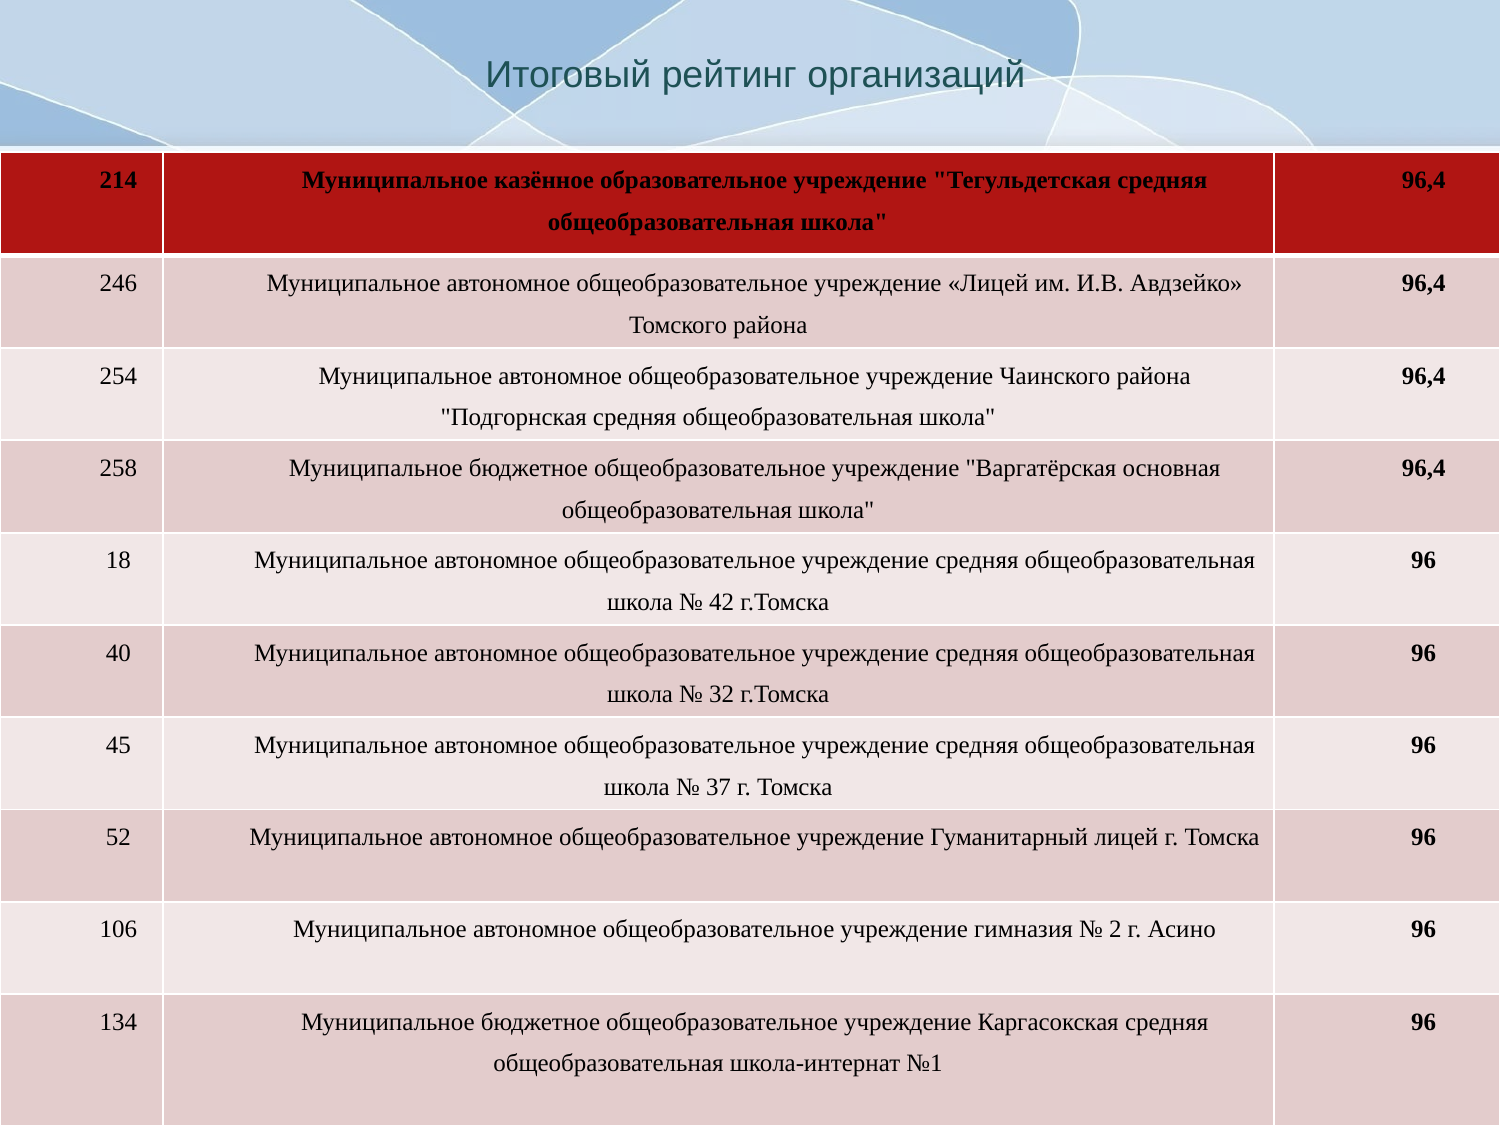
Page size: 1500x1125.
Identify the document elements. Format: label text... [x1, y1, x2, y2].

table_cell Муниципальное автономное общеобразовательное учреждение средняя общеобразовательная школа № 42 г.Томска [164, 534, 1273, 624]
table_cell Муниципальное автономное общеобразовательное учреждение Чаинского района "Подгорнская средняя общеобразовательная школа" [164, 349, 1273, 439]
table_header 96,4 [1275, 153, 1499, 253]
table_header 214 [1, 153, 162, 253]
table_cell 254 [1, 349, 162, 439]
table_cell 96 [1275, 718, 1499, 809]
table_cell 96,4 [1275, 258, 1499, 347]
table_cell 94 [0, 0, 1500, 151]
table_cell Муниципальное автономное общеобразовательное учреждение «Лицей им. И.В. Авдзейко» Томского района [164, 258, 1273, 347]
table_cell 96 [1275, 534, 1499, 624]
table_cell Муниципальное бюджетное общеобразовательное учреждение "Варгатёрская основная общеобразовательная школа" [164, 441, 1273, 532]
table_cell 45 [1, 718, 162, 809]
table_cell Муниципальное автономное общеобразовательное учреждение гимназия № 2 г. Асино [164, 903, 1273, 993]
table_cell 96,4 [1275, 441, 1499, 532]
table_cell 96 [1275, 903, 1499, 993]
title Итоговый рейтинг организаций [75, 45, 1425, 151]
table_cell 40 [1, 626, 162, 716]
table_cell 96 [1275, 995, 1499, 1125]
table_cell 258 [1, 441, 162, 532]
table_cell 96,4 [1275, 349, 1499, 439]
table_cell 52 [1, 810, 162, 901]
table_cell 246 [1, 258, 162, 347]
table_cell 96 [1275, 810, 1499, 901]
table_header Муниципальное казённое образовательное учреждение "Тегульдетская средняя общеобразовательная школа" [164, 153, 1273, 253]
table_cell 134 [1, 995, 162, 1125]
table_cell Муниципальное автономное общеобразовательное учреждение Гуманитарный лицей г. Томска [164, 810, 1273, 901]
table_cell Муниципальное автономное общеобразовательное учреждение средняя общеобразовательная школа № 32 г.Томска [164, 626, 1273, 716]
table_cell 18 [1, 534, 162, 624]
table_cell 106 [1, 903, 162, 993]
table_cell Муниципальное бюджетное общеобразовательное учреждение Каргасокская средняя общеобразовательная школа-интернат №1 [164, 995, 1273, 1125]
table_cell Муниципальное автономное общеобразовательное учреждение средняя общеобразовательная школа № 37 г. Томска [164, 718, 1273, 809]
table_cell 96 [1275, 626, 1499, 716]
